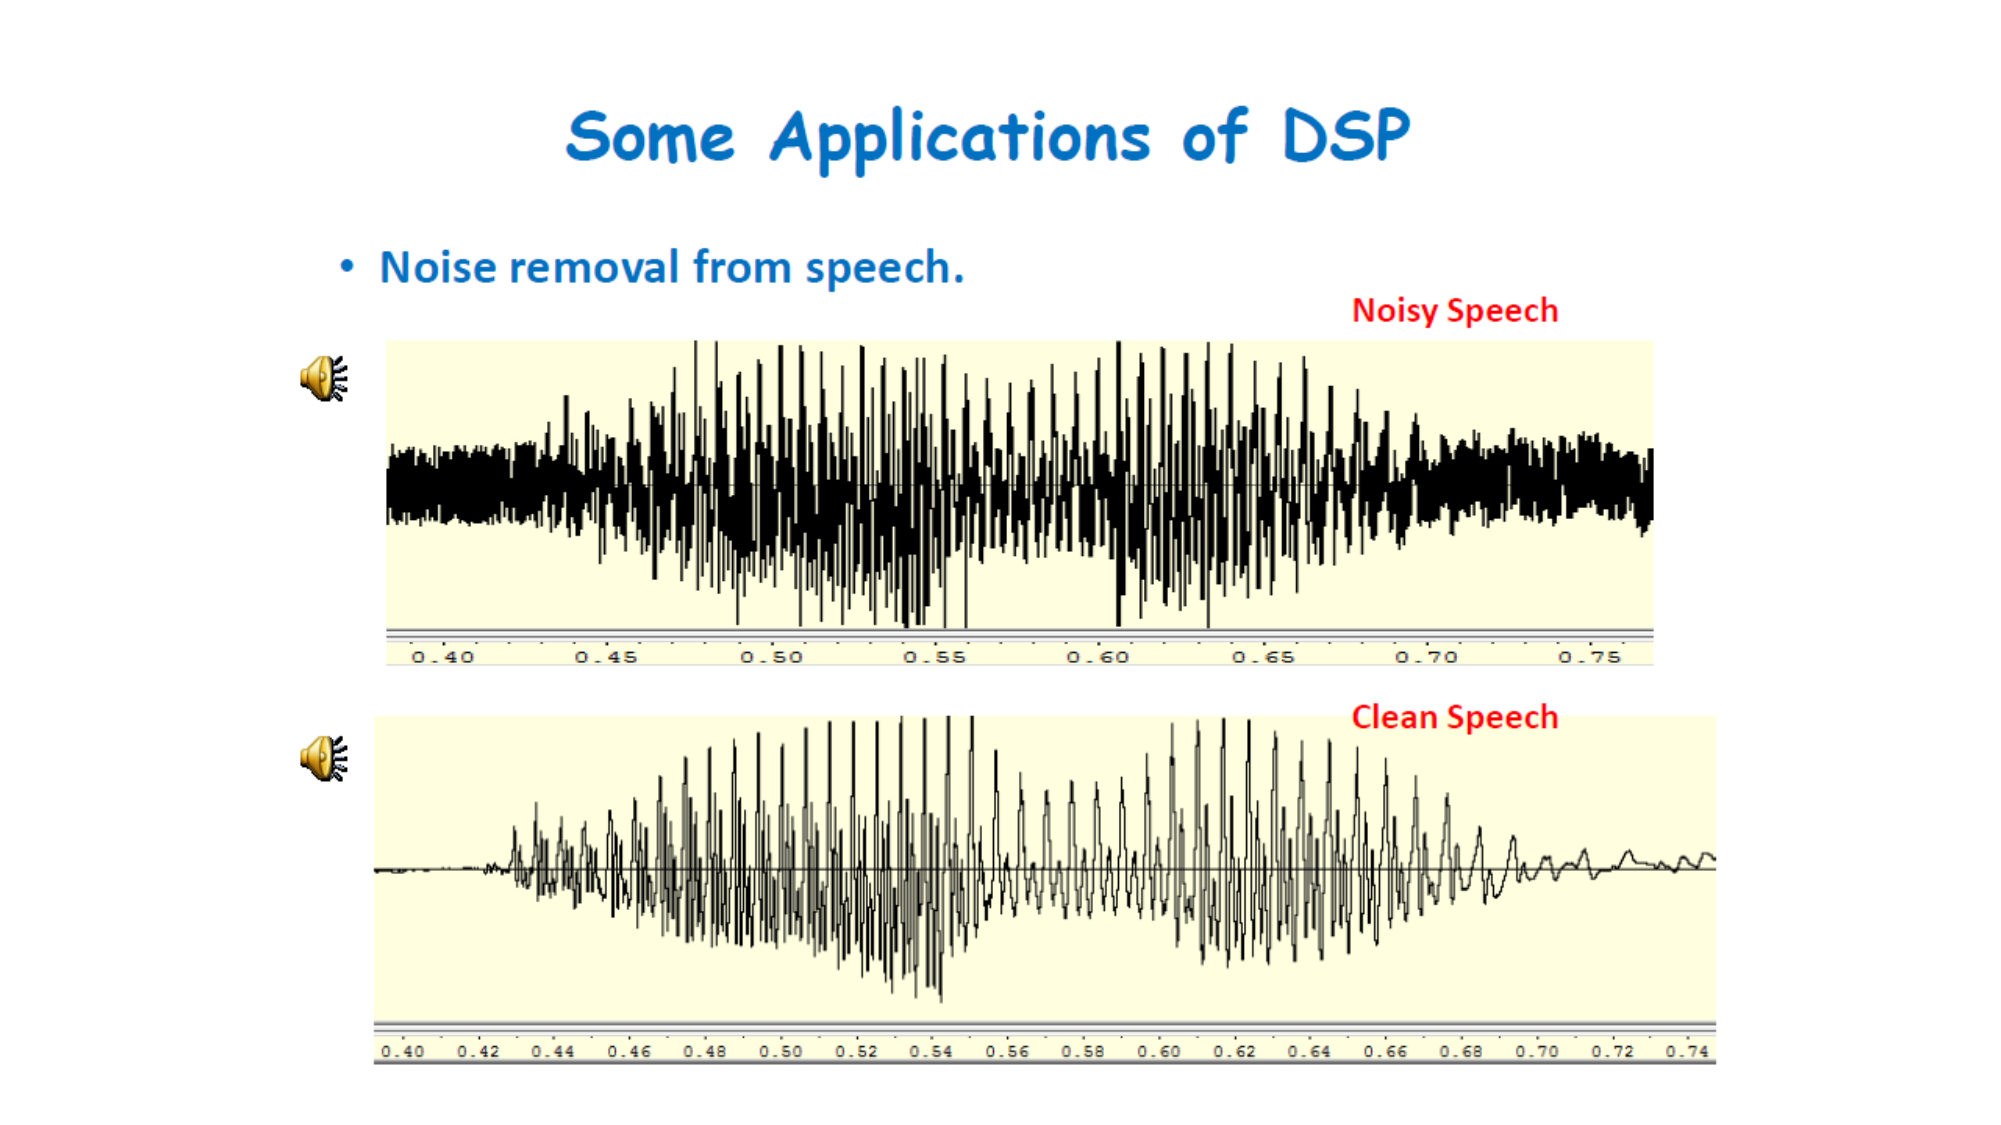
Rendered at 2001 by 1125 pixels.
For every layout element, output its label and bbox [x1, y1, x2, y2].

picture [256, 42, 1743, 1083]
